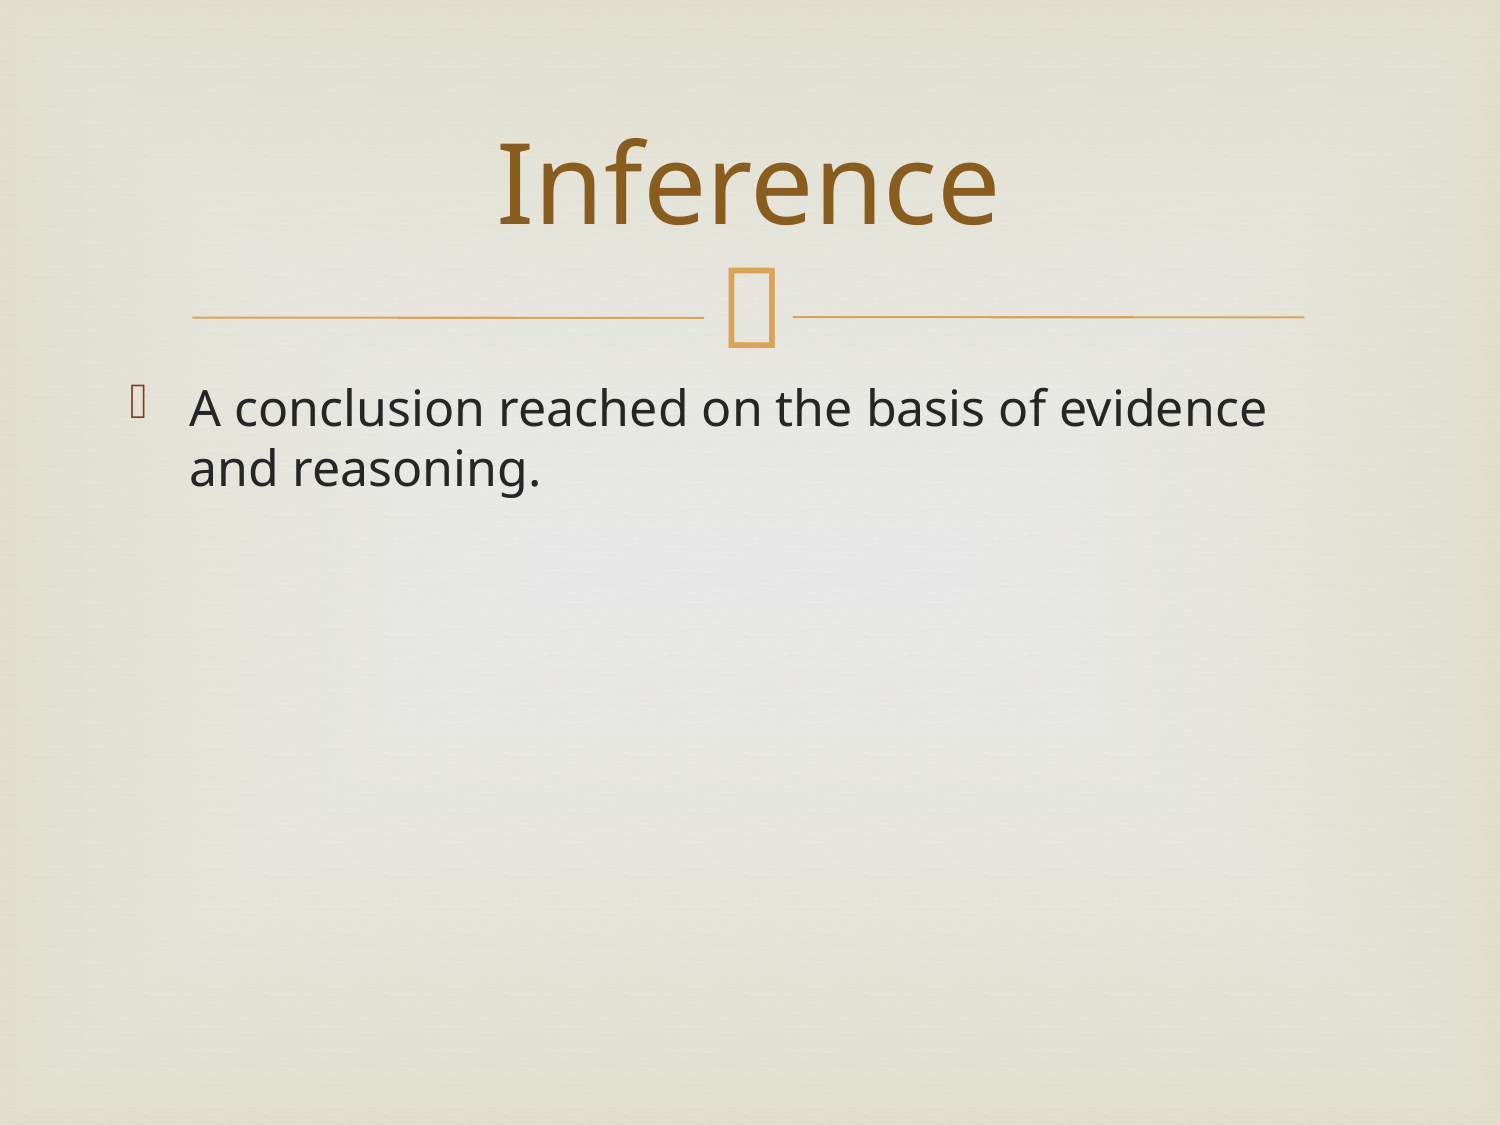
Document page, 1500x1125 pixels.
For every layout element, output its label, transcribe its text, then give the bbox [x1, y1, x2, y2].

title Inference [112, 93, 1386, 267]
list A conclusion reached on the basis of evidence and reasoning. [114, 368, 1386, 1005]
